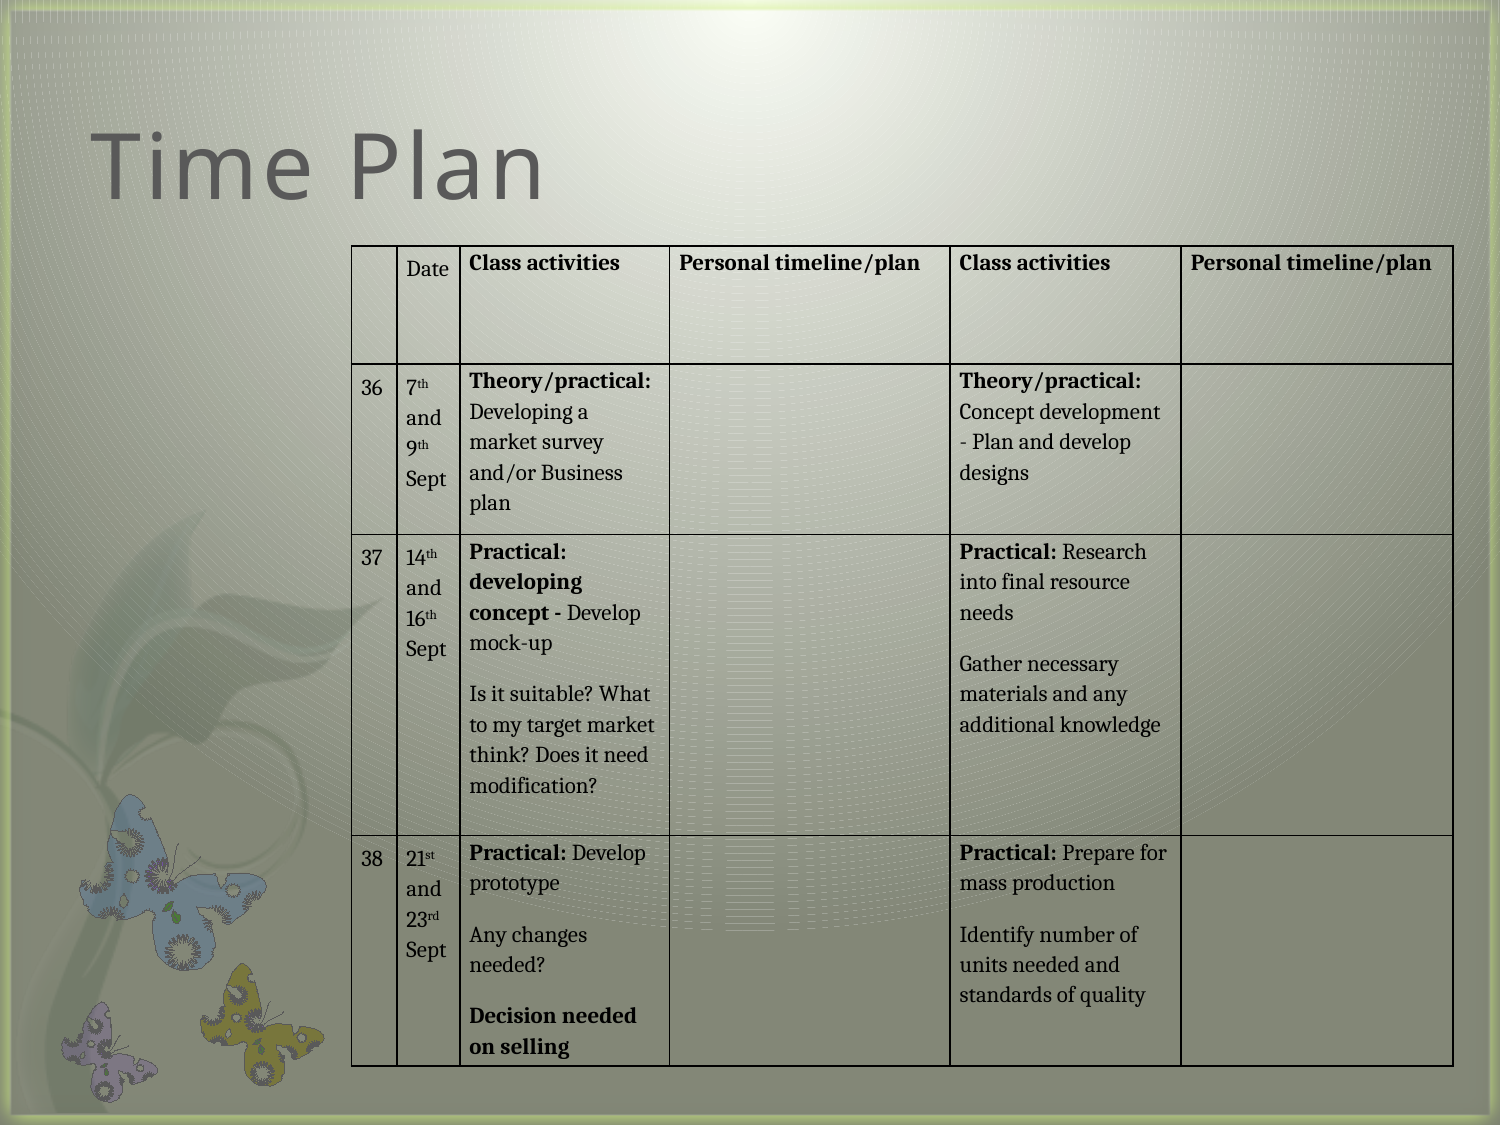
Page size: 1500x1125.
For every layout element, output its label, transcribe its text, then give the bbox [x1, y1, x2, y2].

table_cell [670, 535, 949, 835]
table_cell Practical: Research into final resource needs Gather necessary materials and any additional knowledge [951, 535, 1180, 835]
table_header [352, 247, 396, 363]
table_header Class activities [461, 247, 669, 363]
table_header Date [398, 247, 459, 363]
table_cell Practical: Develop prototype Any changes needed? Decision needed on selling [461, 836, 669, 1065]
table_cell [1182, 836, 1452, 1065]
table_cell 36 [352, 365, 396, 534]
table_cell Practical: developing concept - Develop mock-up Is it suitable? What to my target market think? Does it need modification? [461, 535, 669, 835]
table_cell Theory/practical: Developing a market survey and/or Business plan [461, 365, 669, 534]
table_cell 21st and 23rd Sept [398, 836, 459, 1065]
table_header Class activities [951, 247, 1180, 363]
table_header Personal timeline/plan [1182, 247, 1452, 363]
table_cell 14th and 16th Sept [398, 535, 459, 835]
table_cell 37 [352, 535, 396, 835]
table_cell [670, 836, 949, 1065]
table_cell 7th and 9th Sept [398, 365, 459, 534]
table_cell [1182, 535, 1452, 835]
table_header Personal timeline/plan [670, 247, 949, 363]
title Time Plan [75, 24, 1200, 300]
table_cell Theory/practical: Concept development - Plan and develop designs [951, 365, 1180, 534]
table_cell [1182, 365, 1452, 534]
table_cell Practical: Prepare for mass production Identify number of units needed and standards of quality [951, 836, 1180, 1065]
table_cell 38 [352, 836, 396, 1065]
picture [11, 474, 402, 1113]
table_cell [670, 365, 949, 534]
